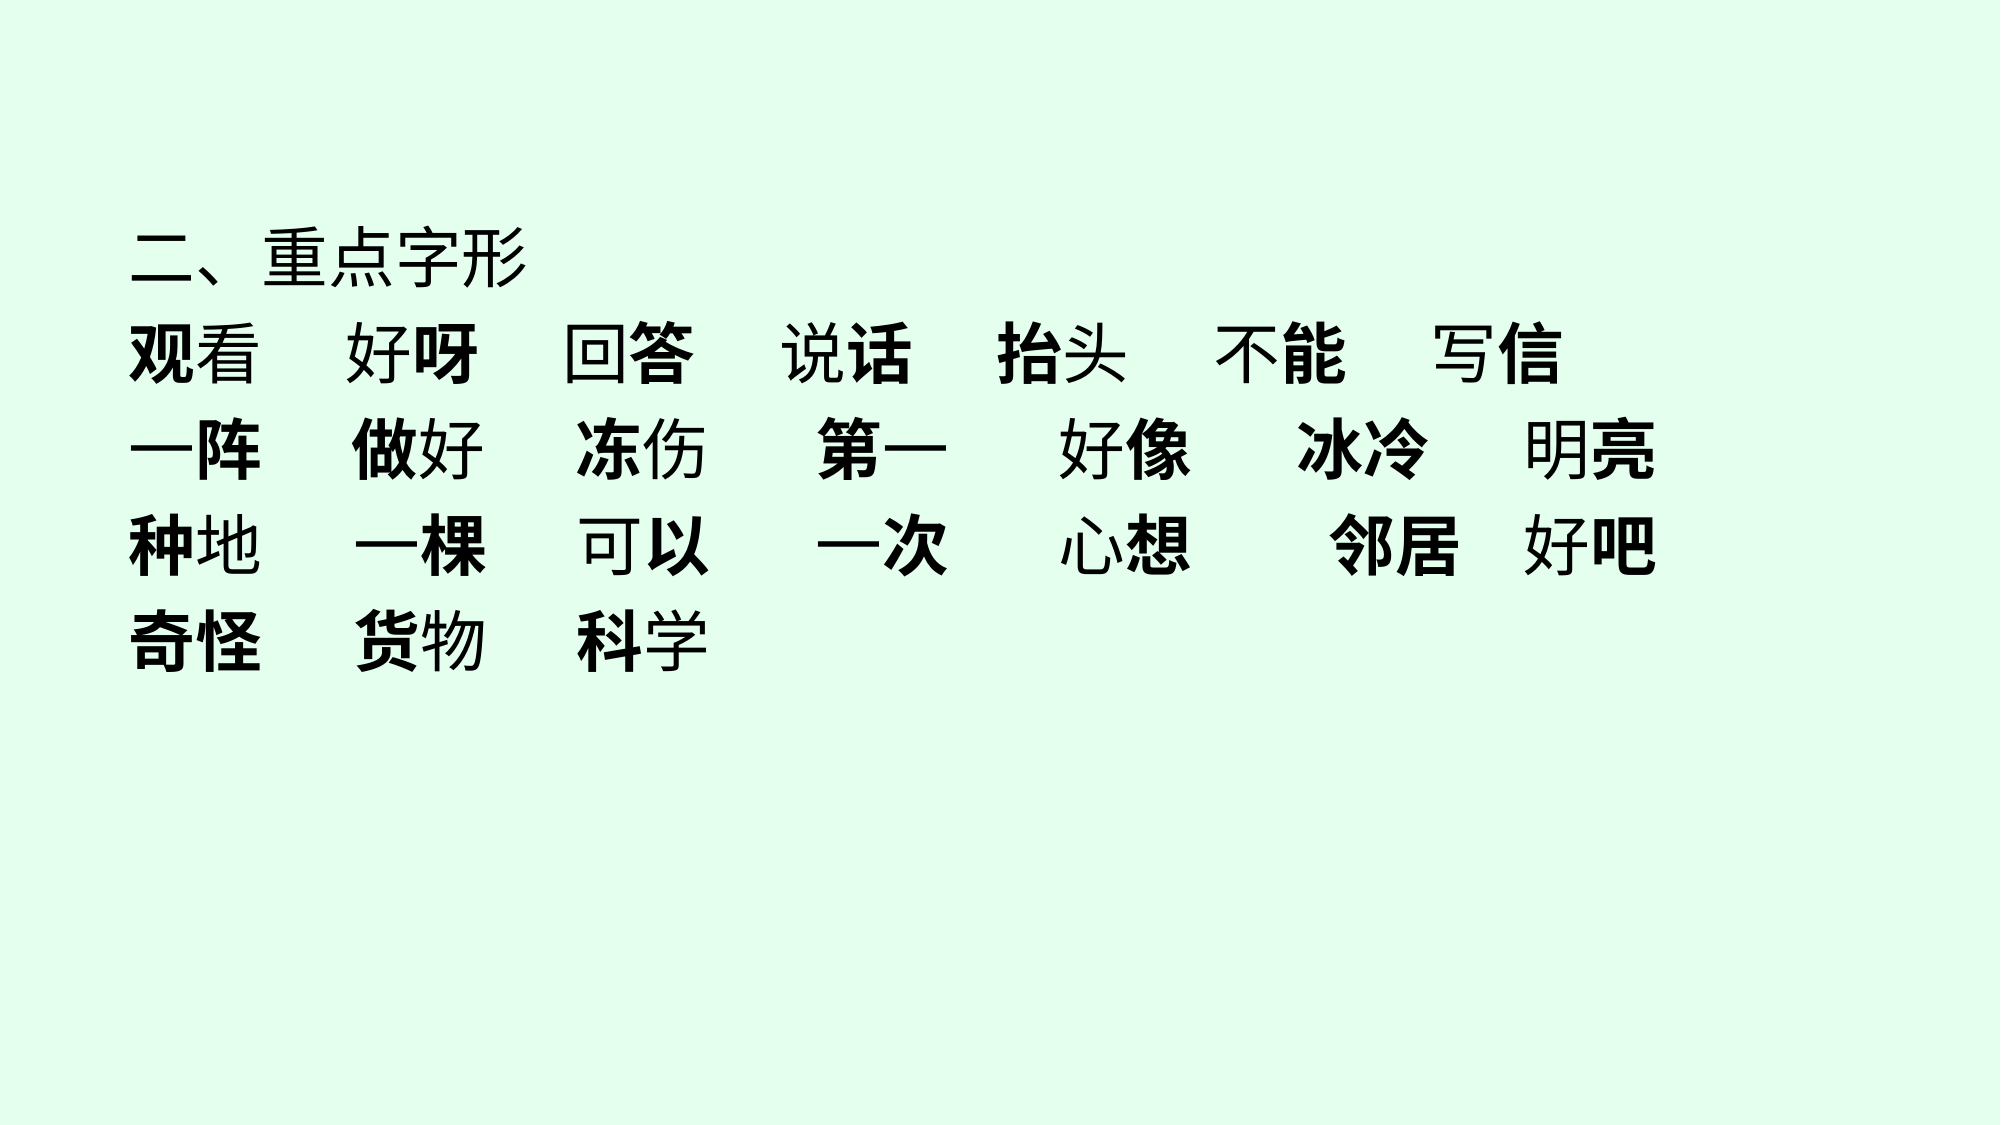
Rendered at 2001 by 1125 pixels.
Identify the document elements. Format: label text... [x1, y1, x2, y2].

text_box 二、重点字形 观看 好呀 回答 说话 抬头 不能 写信 一阵 做好 冻伤 第一 好像 冰冷 明亮 种地 一棵 可以 一次 心想 邻居 好吧 奇怪 货物 科学 [113, 192, 1887, 687]
